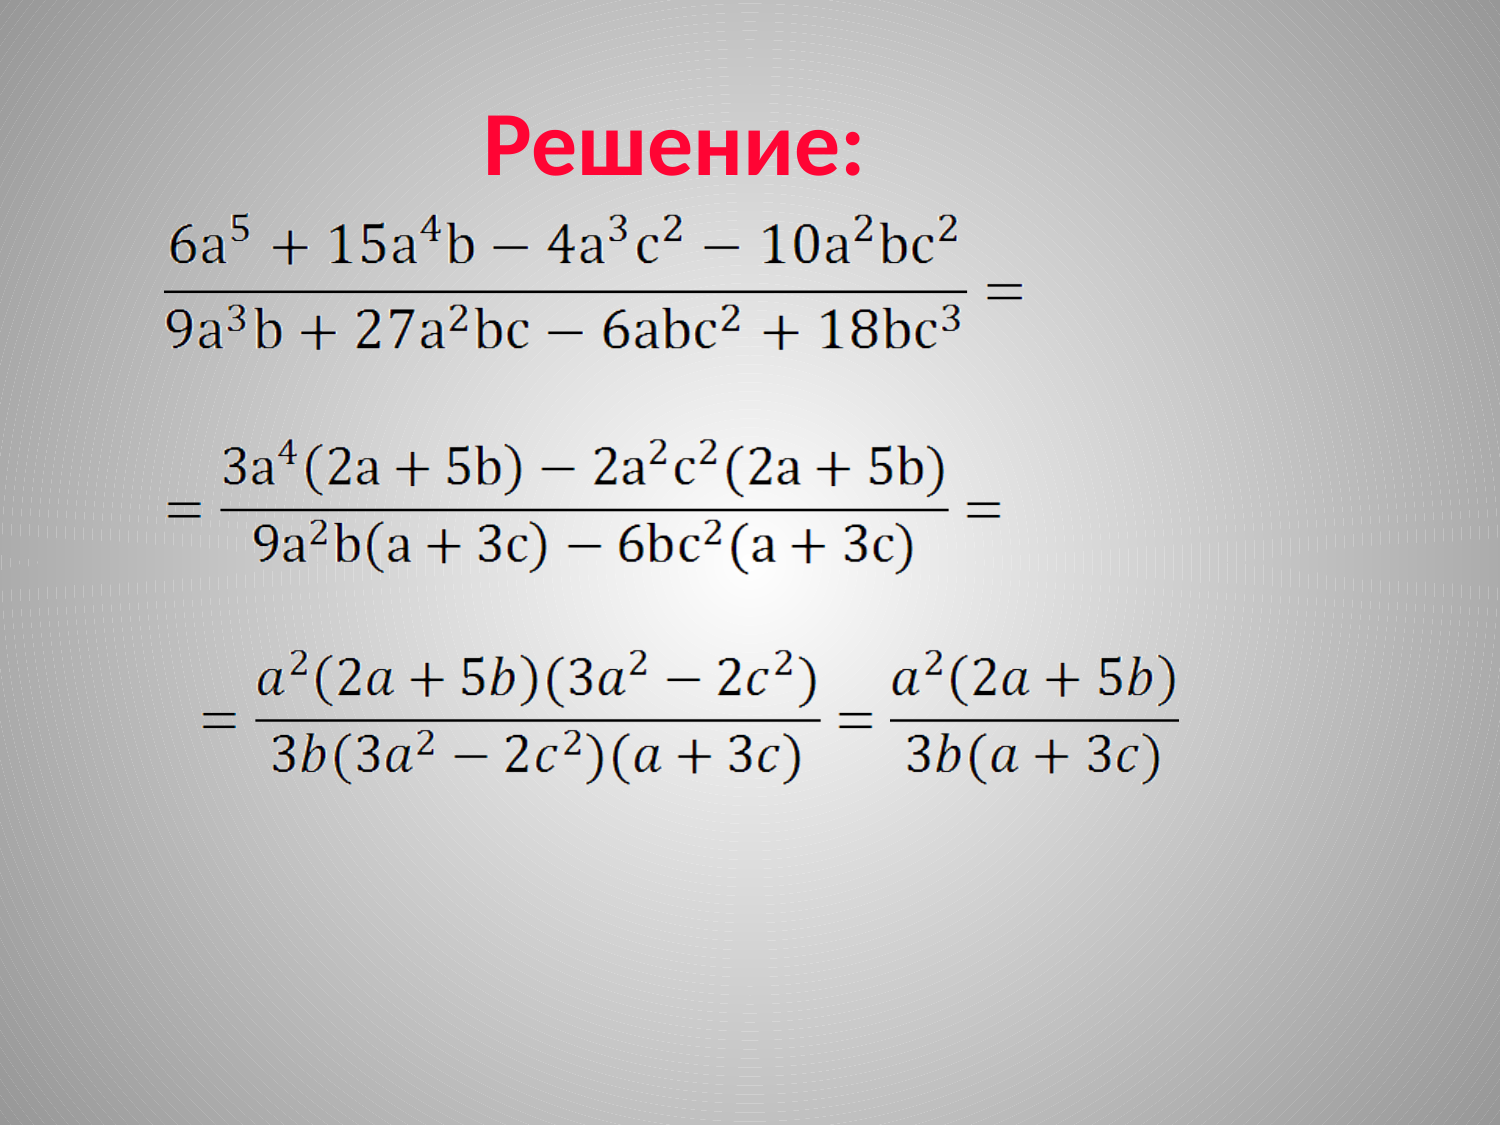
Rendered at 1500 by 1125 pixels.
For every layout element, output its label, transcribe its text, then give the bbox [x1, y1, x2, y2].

picture [163, 433, 1004, 586]
picture [890, 644, 1179, 797]
title Решение: [0, 44, 1351, 233]
picture [163, 210, 1027, 363]
picture [198, 644, 876, 797]
